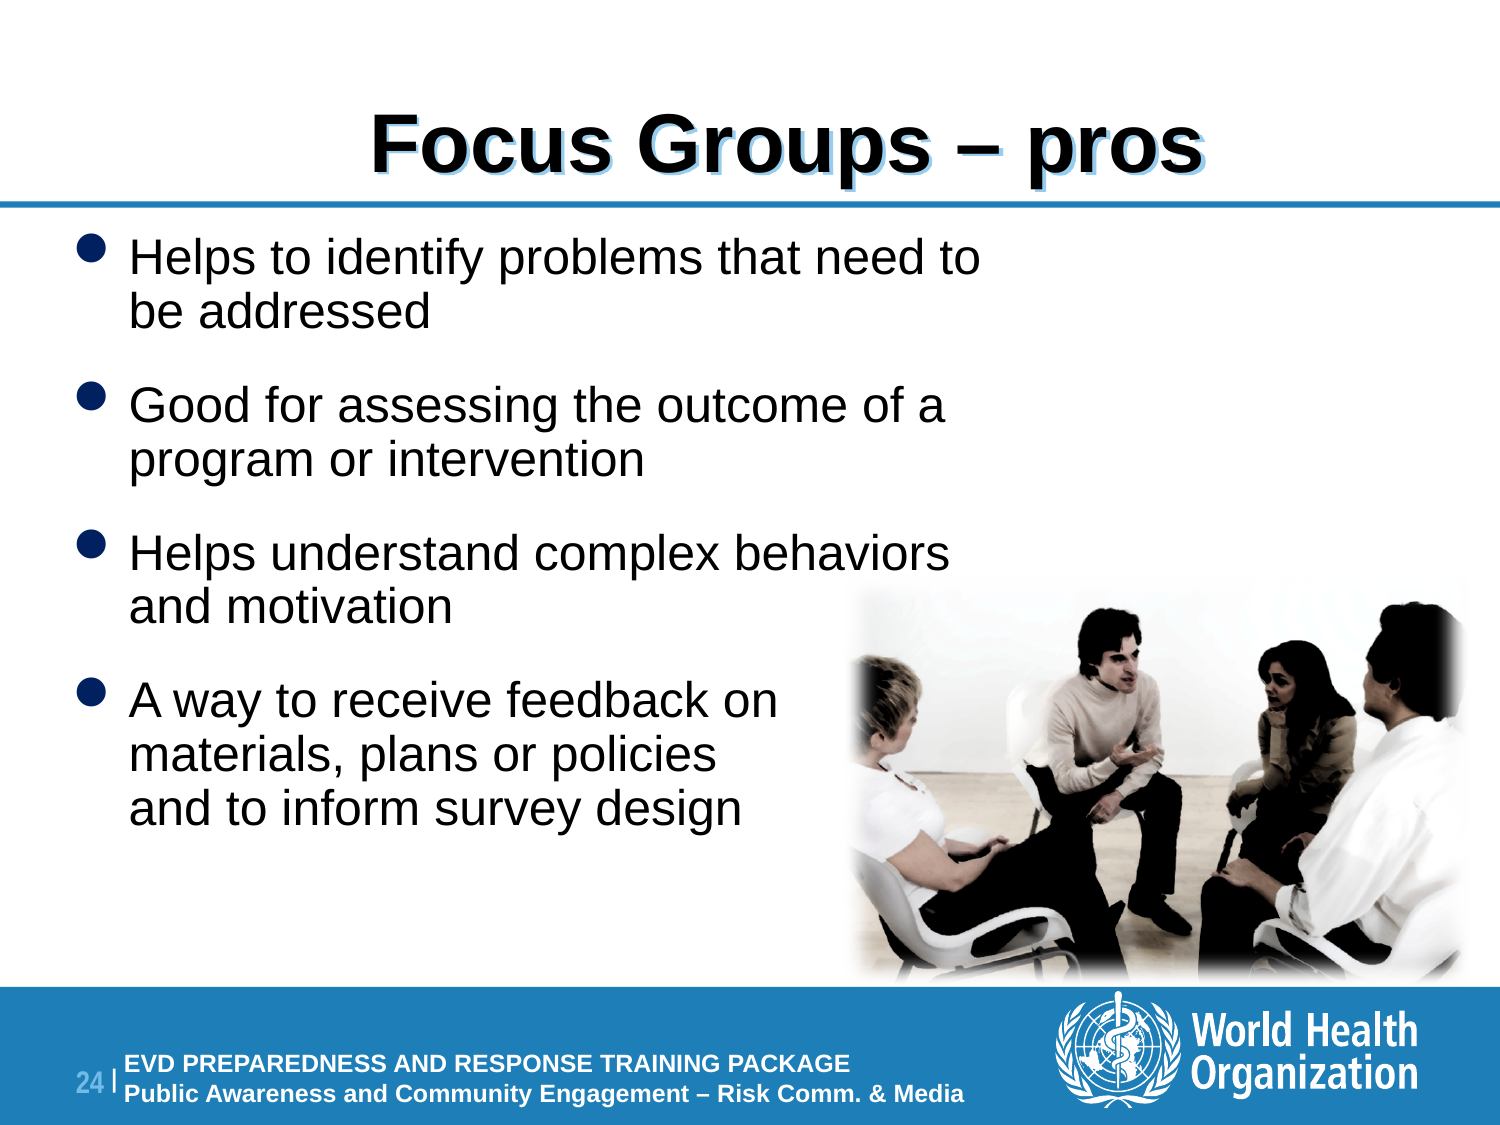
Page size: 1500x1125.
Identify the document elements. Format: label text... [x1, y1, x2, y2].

list Helps to identify problems that need to be addressed Good for assessing the outcome of a program or intervention Helps understand complex behaviors and motivation A way to receive feedback on materials, plans or policies and to inform survey design [72, 230, 988, 988]
picture [844, 573, 1470, 986]
title Focus Groups – pros [75, 45, 1500, 233]
